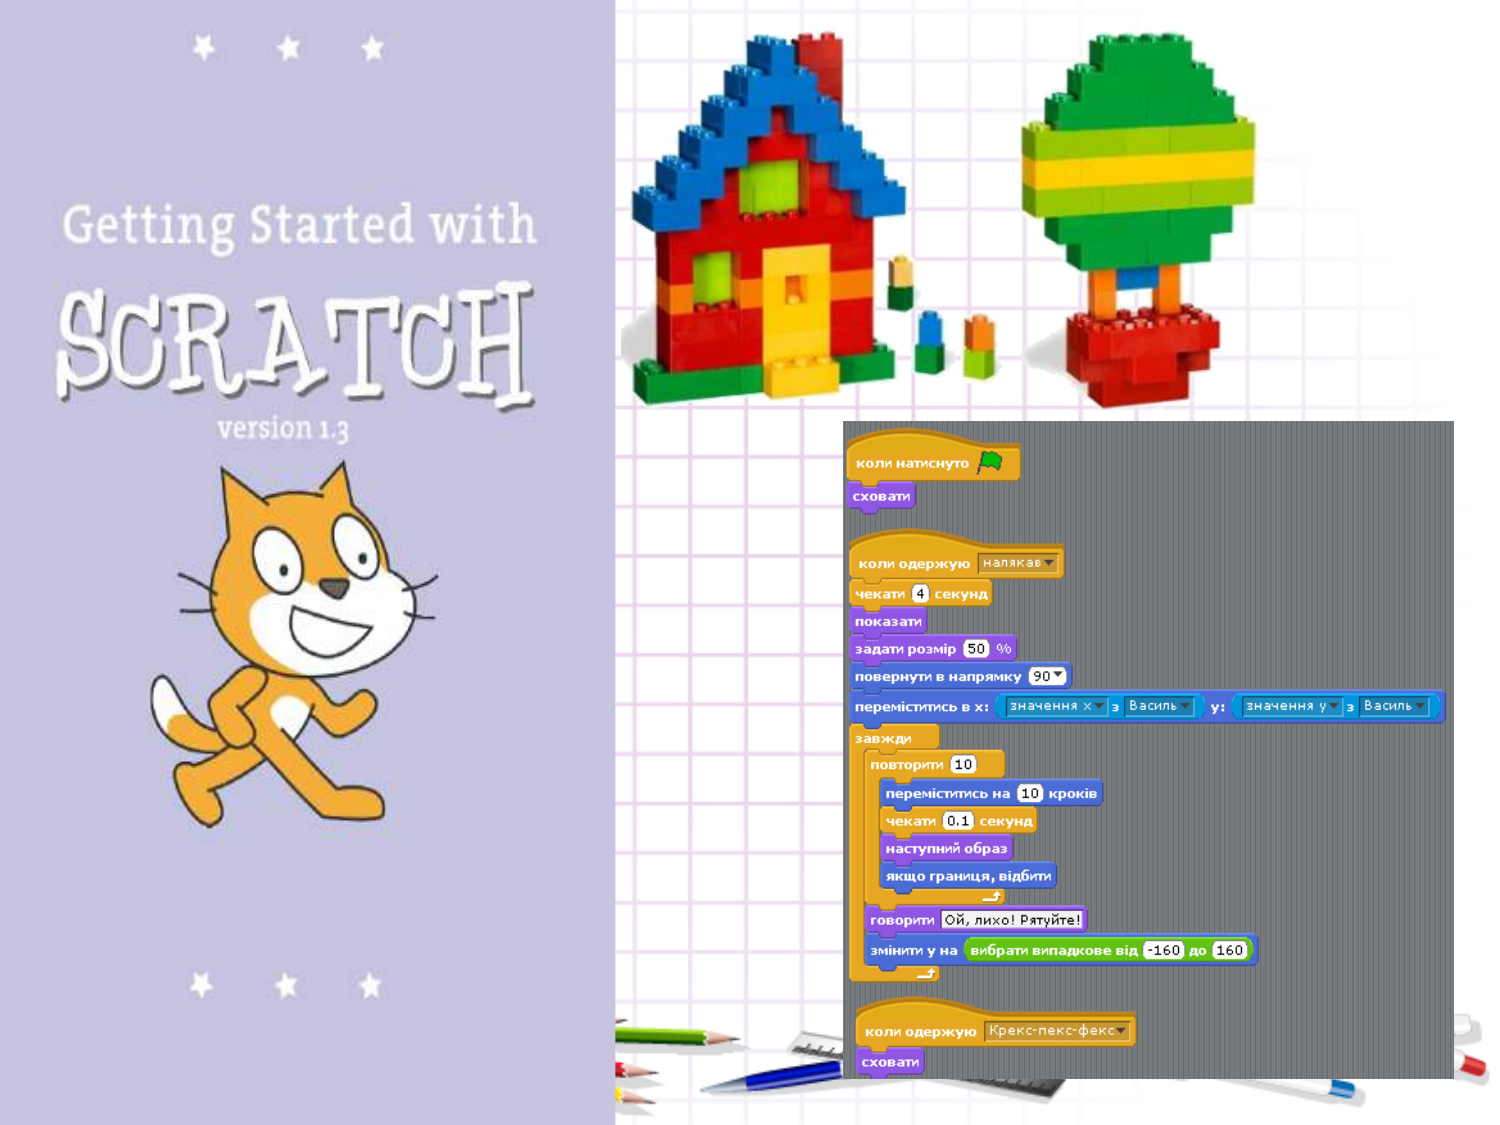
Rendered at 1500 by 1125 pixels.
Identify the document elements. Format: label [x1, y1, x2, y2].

picture [0, 0, 1500, 1125]
text_box [843, 421, 1454, 1080]
